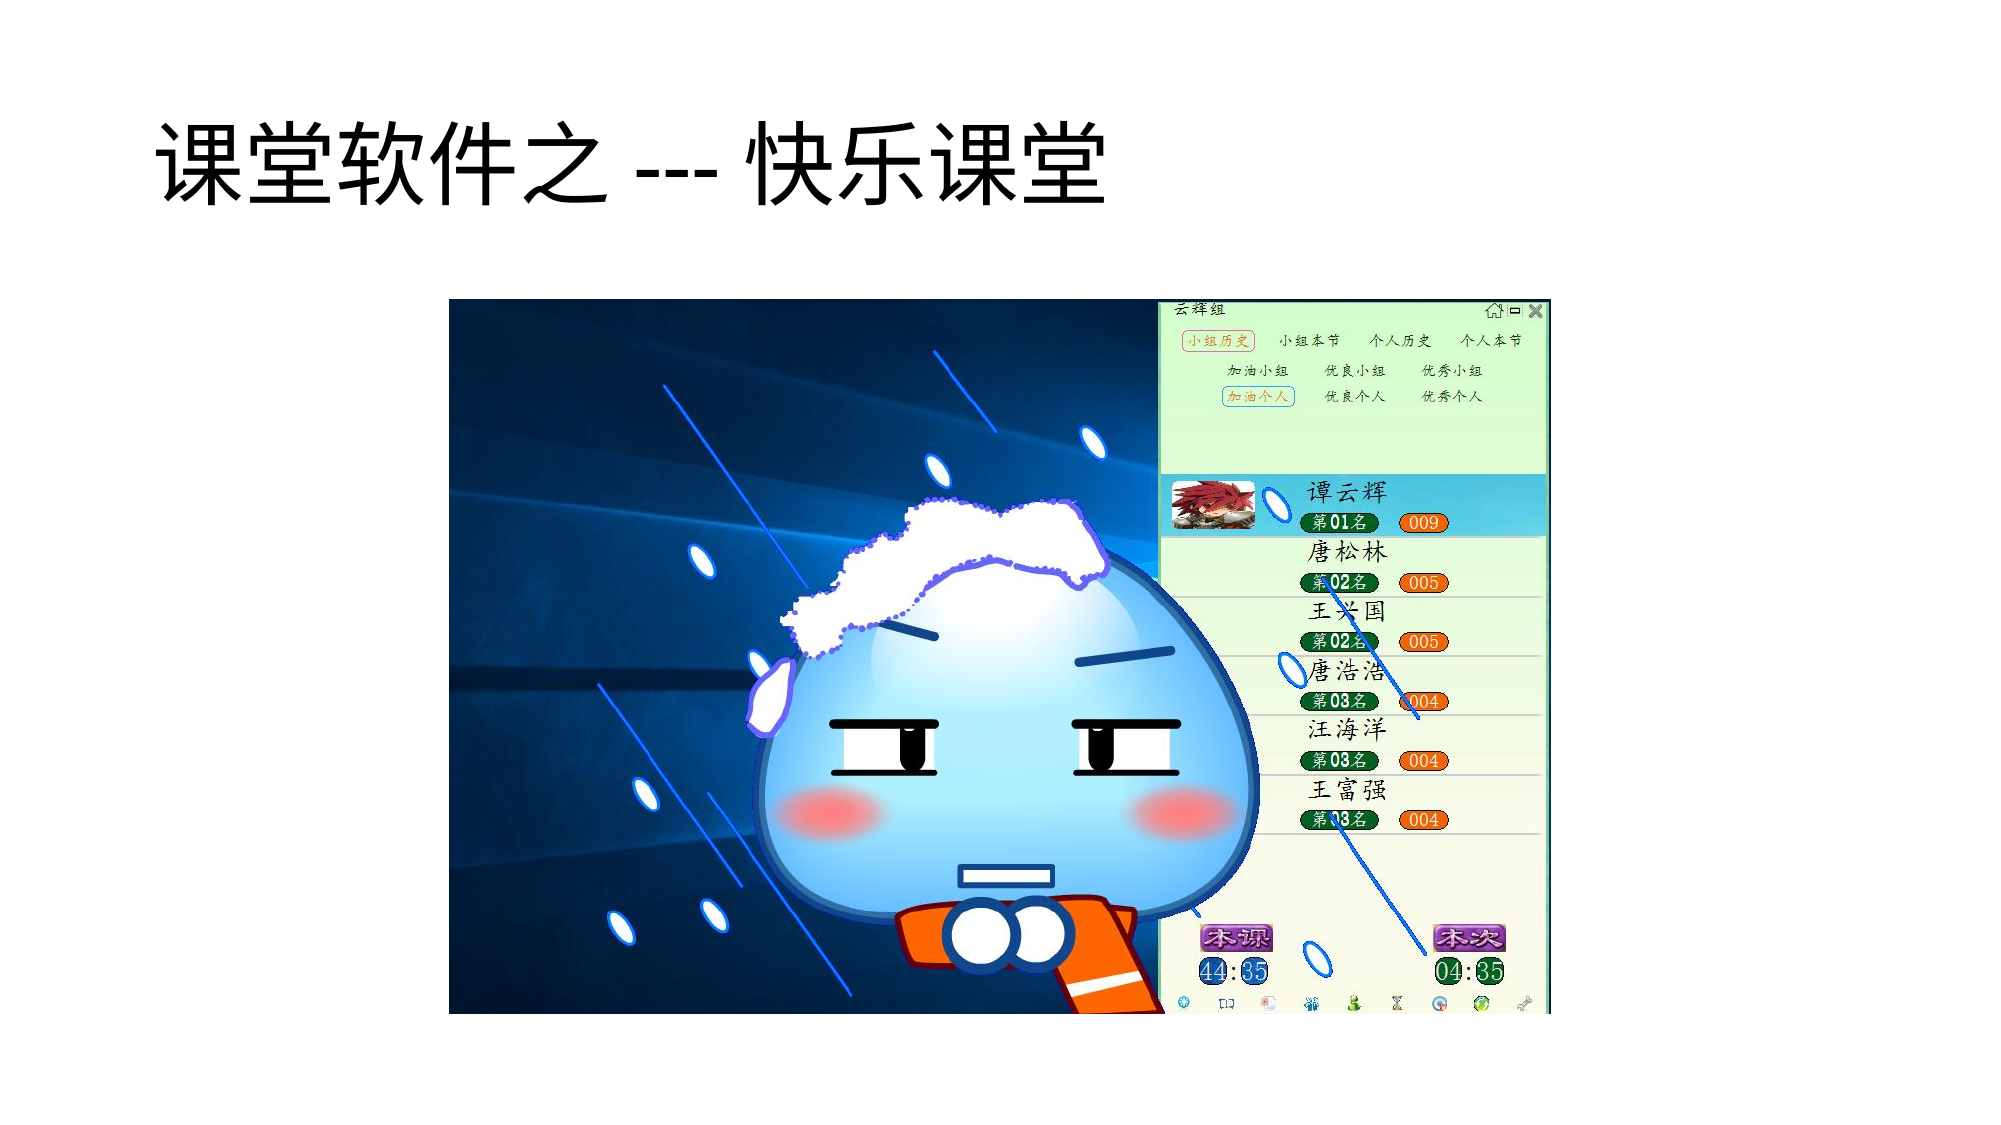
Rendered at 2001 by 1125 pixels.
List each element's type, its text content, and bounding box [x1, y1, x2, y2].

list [449, 299, 1551, 1014]
title 课堂软件之---快乐课堂 [137, 59, 1863, 278]
